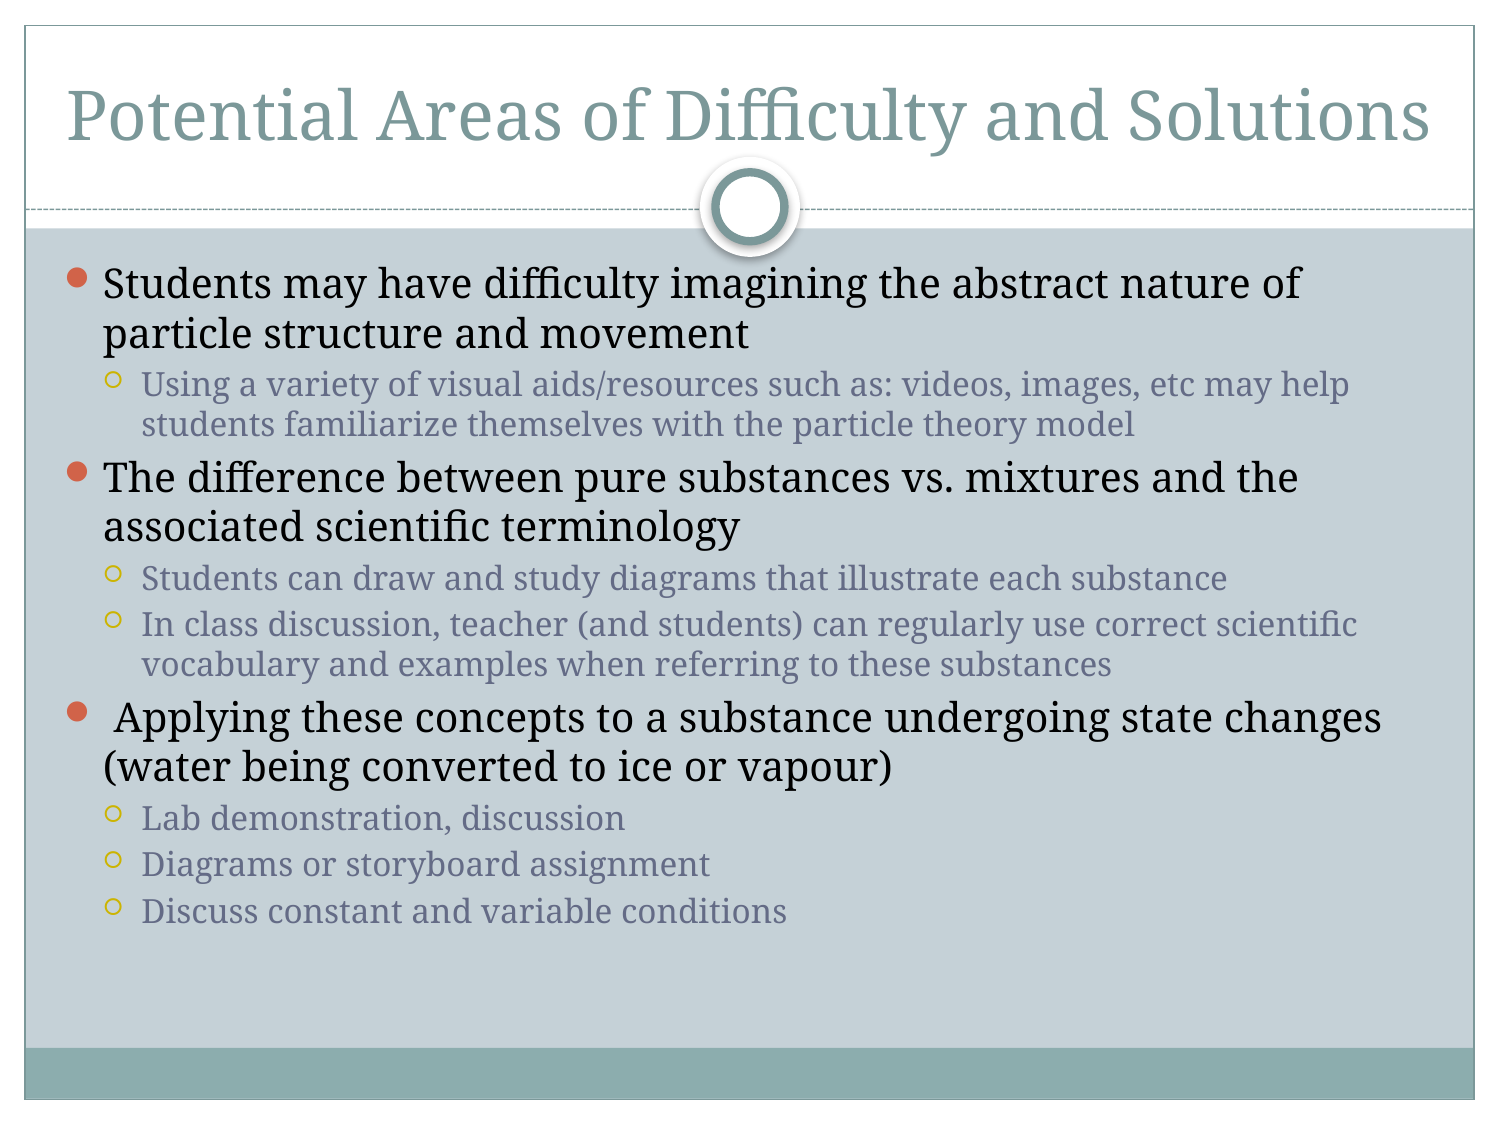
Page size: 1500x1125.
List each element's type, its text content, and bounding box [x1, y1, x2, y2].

list Students may have difficulty imagining the abstract nature of particle structure and movement Using a variety of visual aids/resources such as: videos, images, etc may help students familiarize themselves with the particle theory model The difference between pure substances vs. mixtures and the associated scientific terminology Students can draw and study diagrams that illustrate each substance In class discussion, teacher (and students) can regularly use correct scientific vocabulary and examples when referring to these substances Applying these concepts to a substance undergoing state changes (water being converted to ice or vapour) Lab demonstration, discussion Diagrams or storyboard assignment Discuss constant and variable conditions [49, 250, 1445, 1001]
title Potential Areas of Difficulty and Solutions [49, 37, 1450, 162]
